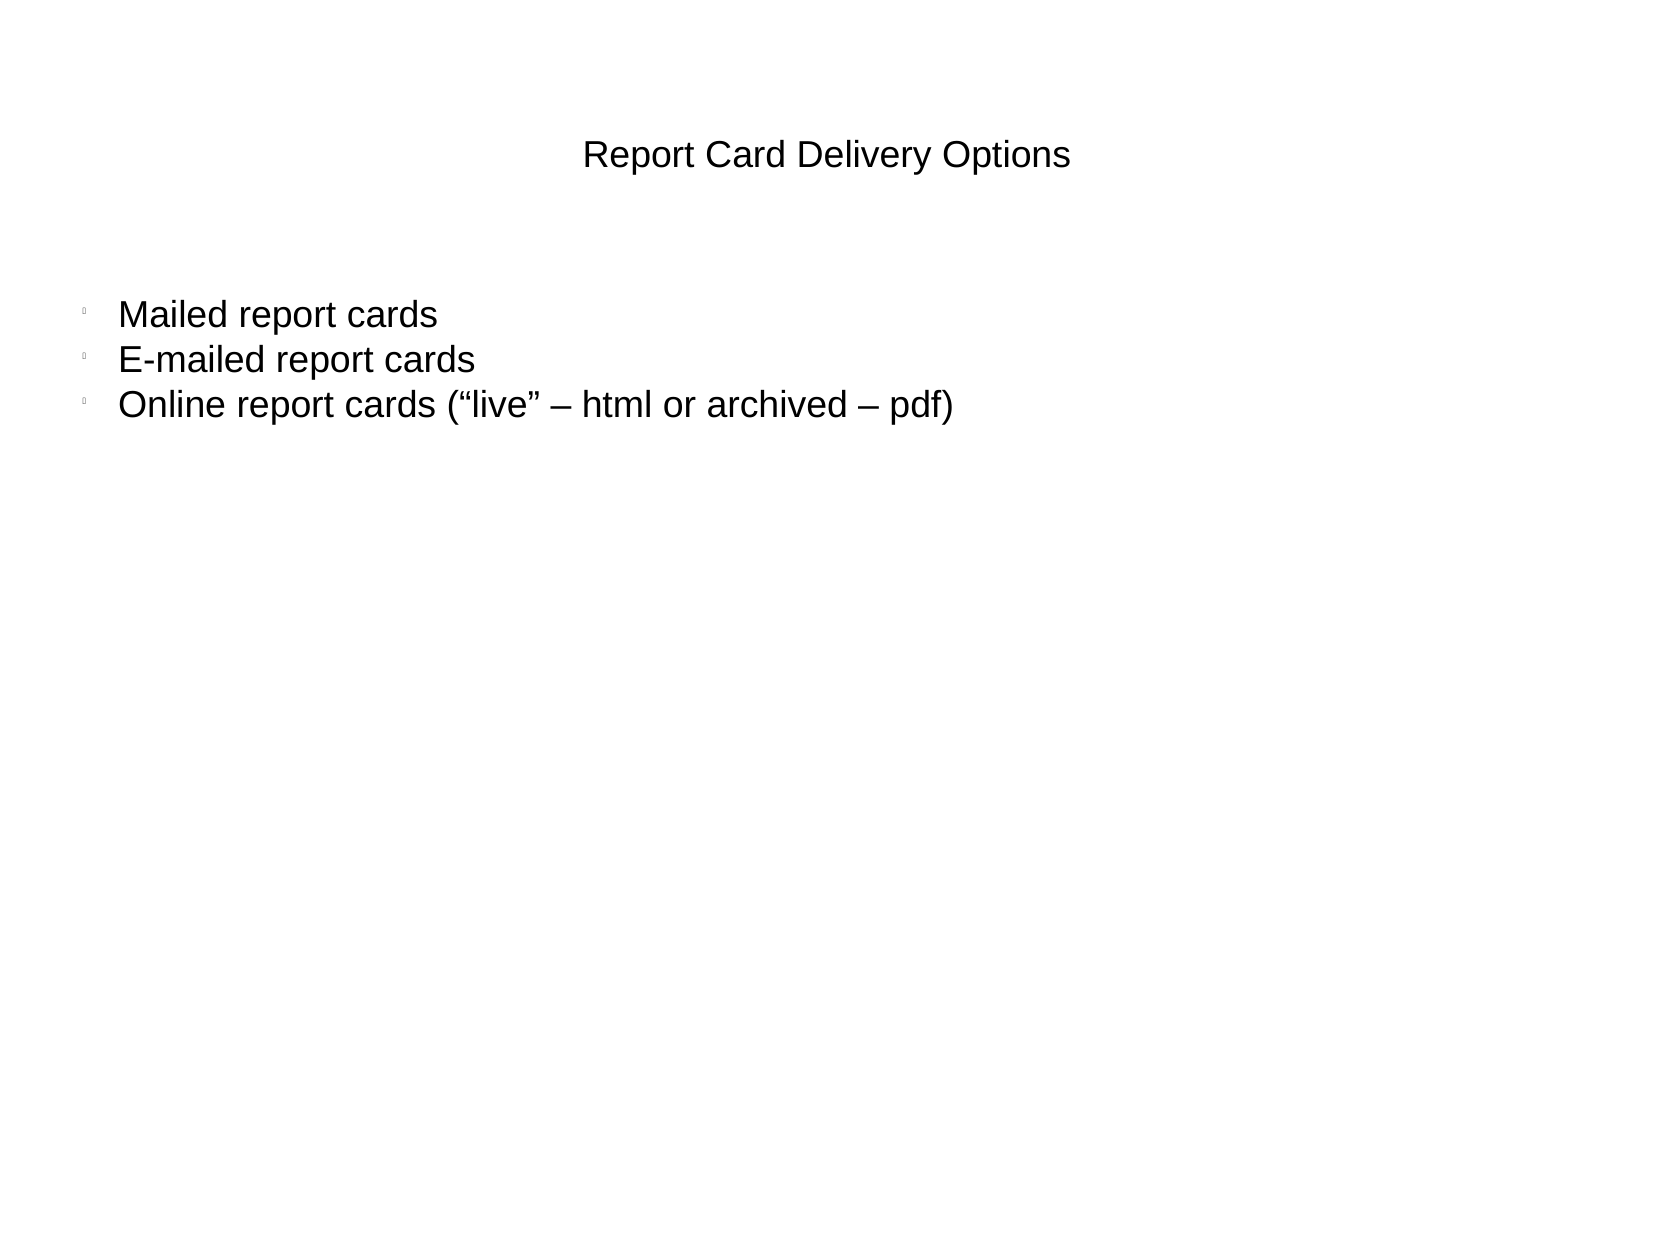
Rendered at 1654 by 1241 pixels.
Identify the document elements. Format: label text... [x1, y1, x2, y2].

text_box Report Card Delivery Options [82, 49, 1571, 257]
text_box Mailed report cards E-mailed report cards Online report cards (“live” – html or archived – pdf) [82, 290, 1538, 1010]
